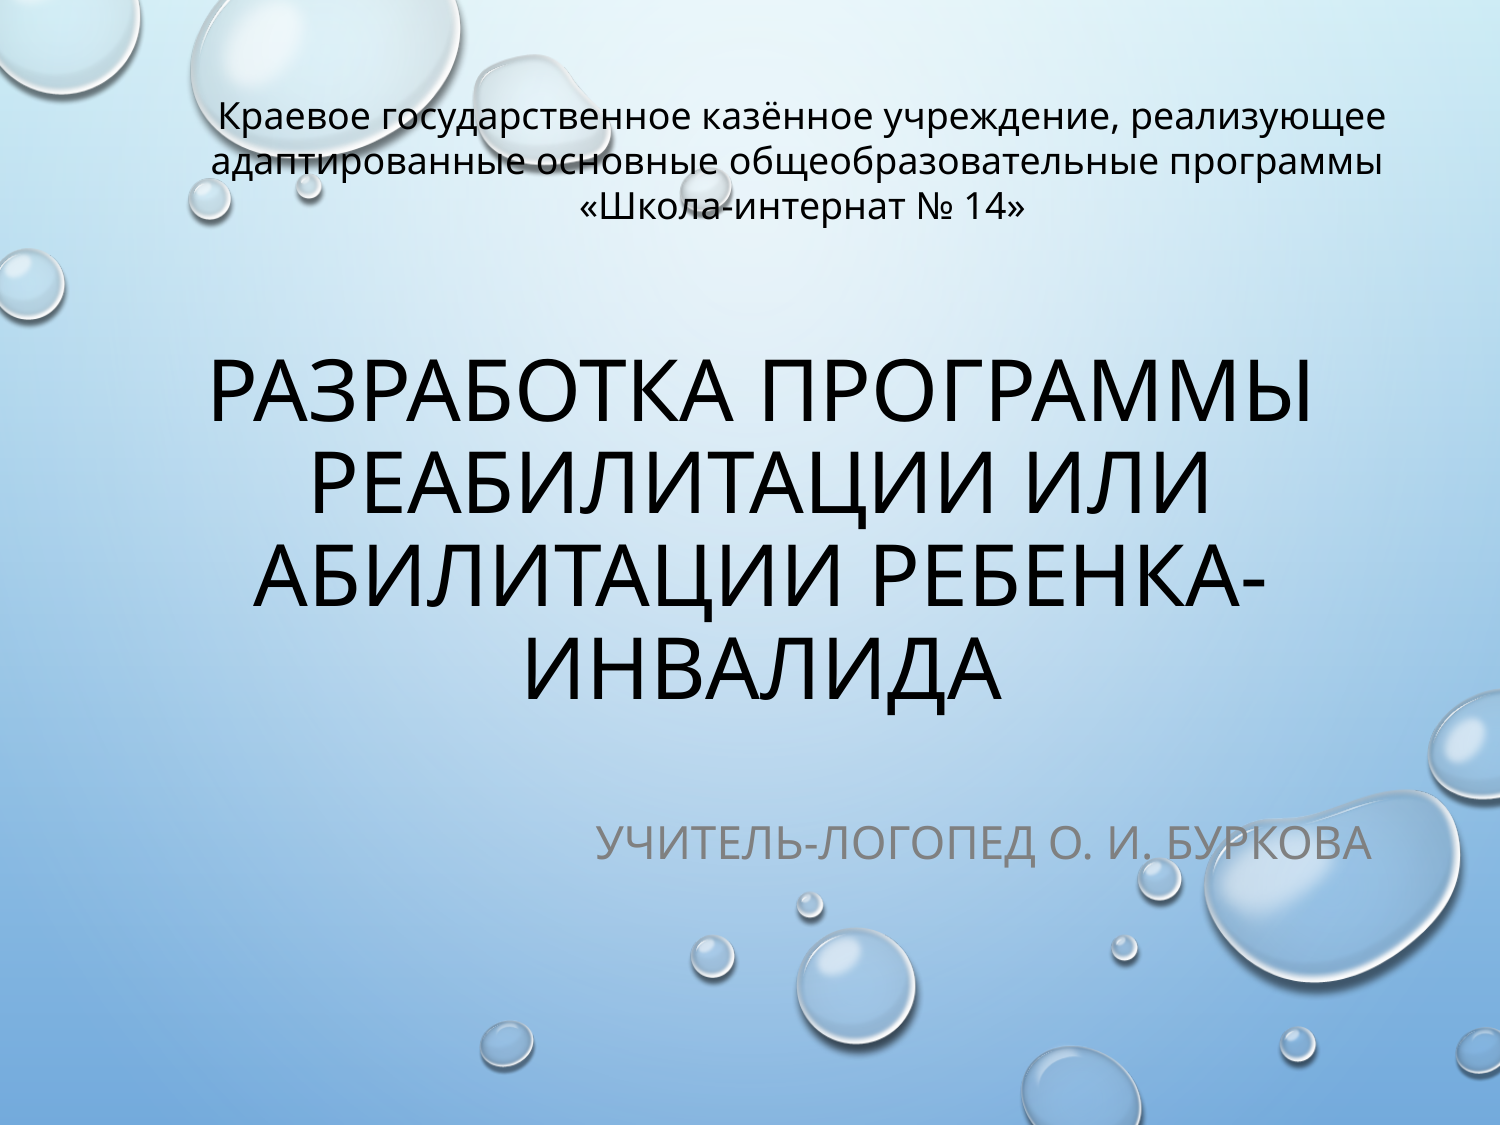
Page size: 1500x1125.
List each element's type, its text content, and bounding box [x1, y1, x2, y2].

picture [0, 0, 1500, 1125]
title Разработка программы реабилитации или абилитации ребенка-инвалида [124, 333, 1400, 726]
subtitle Учитель-логопед О. И. Буркова [262, 795, 1388, 1067]
text_box Краевое государственное казённое учреждение, реализующее адаптированные основные общеобразовательные программы «Школа-интернат № 14» [187, 85, 1418, 235]
